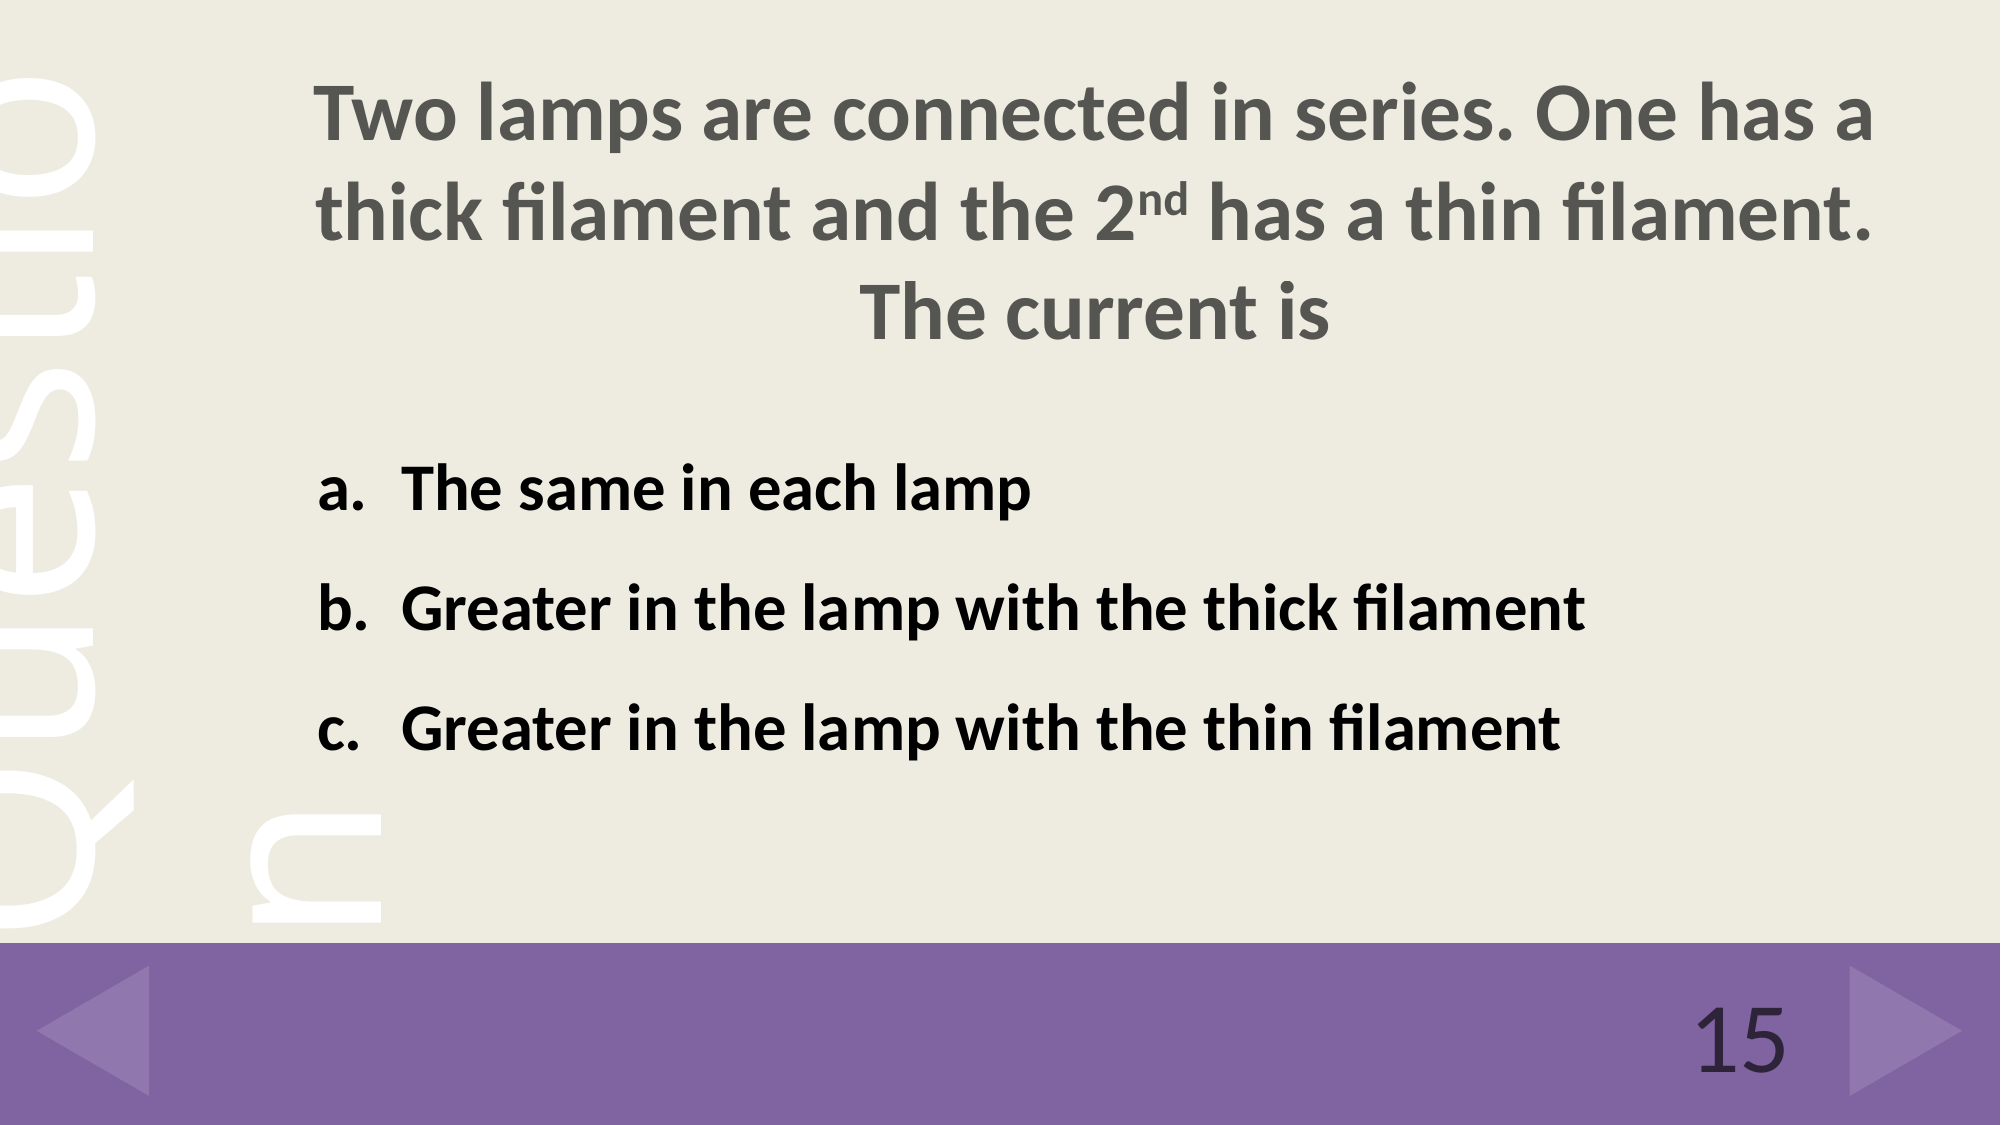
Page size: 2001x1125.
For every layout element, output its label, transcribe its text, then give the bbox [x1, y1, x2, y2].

list The same in each lamp Greater in the lamp with the thick filament Greater in the lamp with the thin filament [302, 307, 1944, 860]
list 15 [1494, 967, 1806, 1097]
title Two lamps are connected in series. One has a thick filament and the 2nd has a thin filament. The current is [290, 45, 1900, 369]
